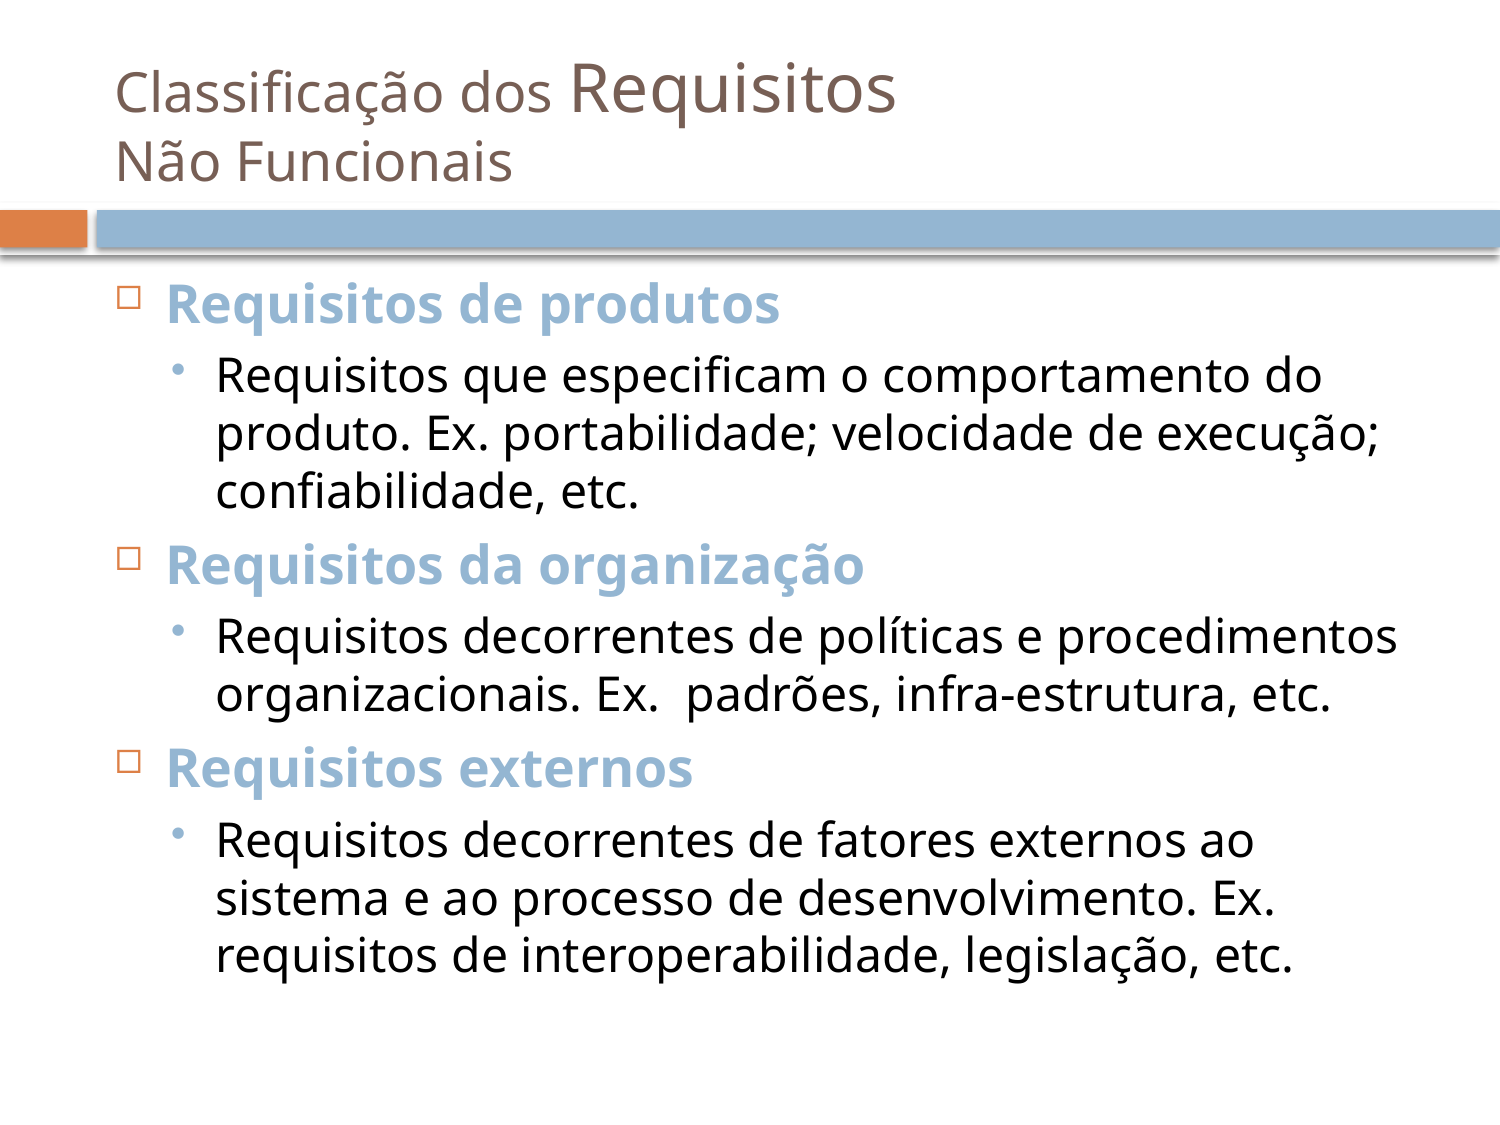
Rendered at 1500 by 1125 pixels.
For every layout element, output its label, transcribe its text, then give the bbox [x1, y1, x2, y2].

title Classificação dos Requisitos Não Funcionais [100, 37, 1438, 200]
list Requisitos de produtos Requisitos que especificam o comportamento do produto. Ex. portabilidade; velocidade de execução; confiabilidade, etc. Requisitos da organização Requisitos decorrentes de políticas e procedimentos organizacionais. Ex. padrões, infra-estrutura, etc. Requisitos externos Requisitos decorrentes de fatores externos ao sistema e ao processo de desenvolvimento. Ex. requisitos de interoperabilidade, legislação, etc. [100, 262, 1438, 1005]
